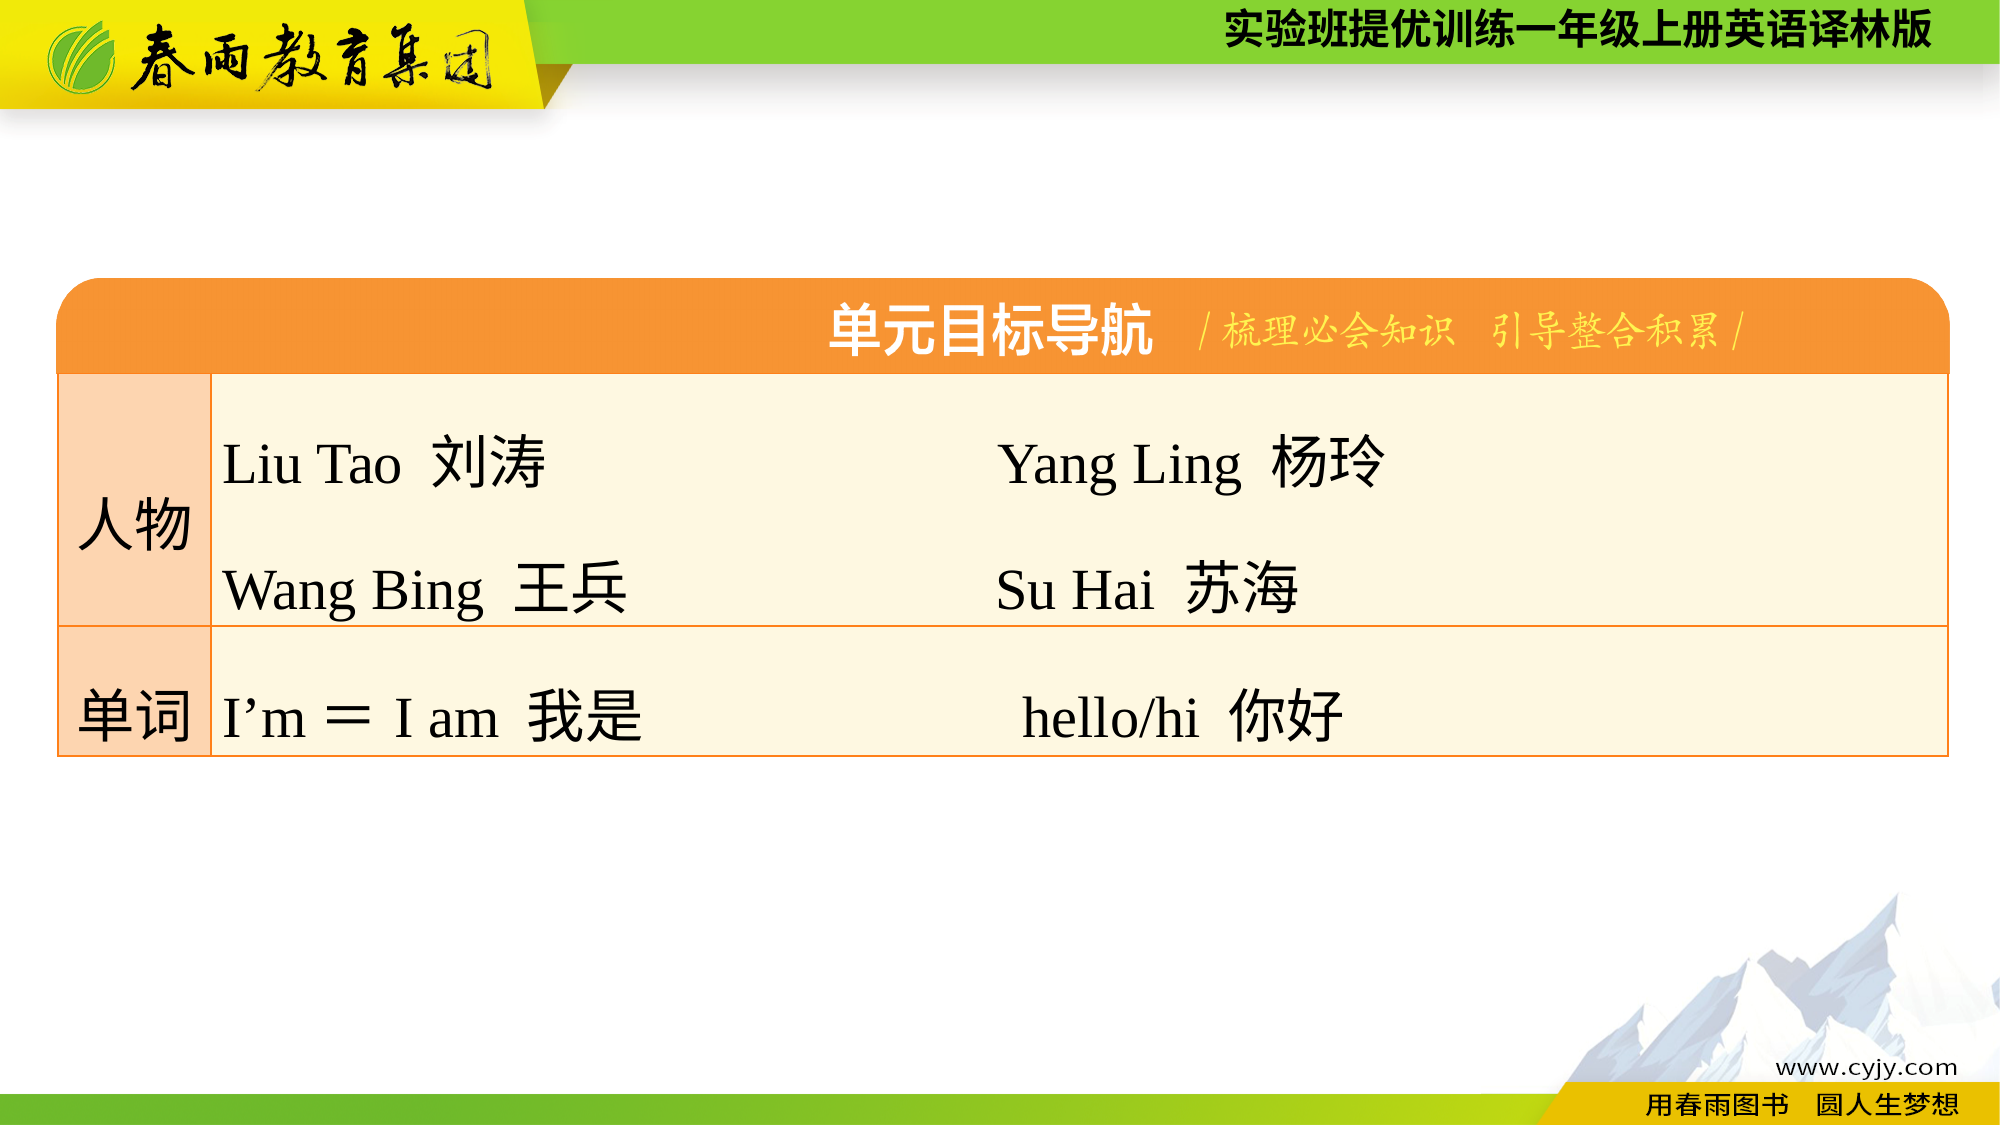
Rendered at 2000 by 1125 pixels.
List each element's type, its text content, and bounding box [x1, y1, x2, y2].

table_cell I’m＝I am 我是 hello/hi 你好 [212, 627, 1947, 755]
table_header 人物 [59, 385, 210, 625]
table_cell 单词 [59, 627, 210, 755]
picture [0, 0, 2000, 1125]
table_header Liu Tao 刘涛 Yang Ling 杨玲 Wang Bing 王兵 Su Hai 苏海 [212, 385, 1947, 625]
